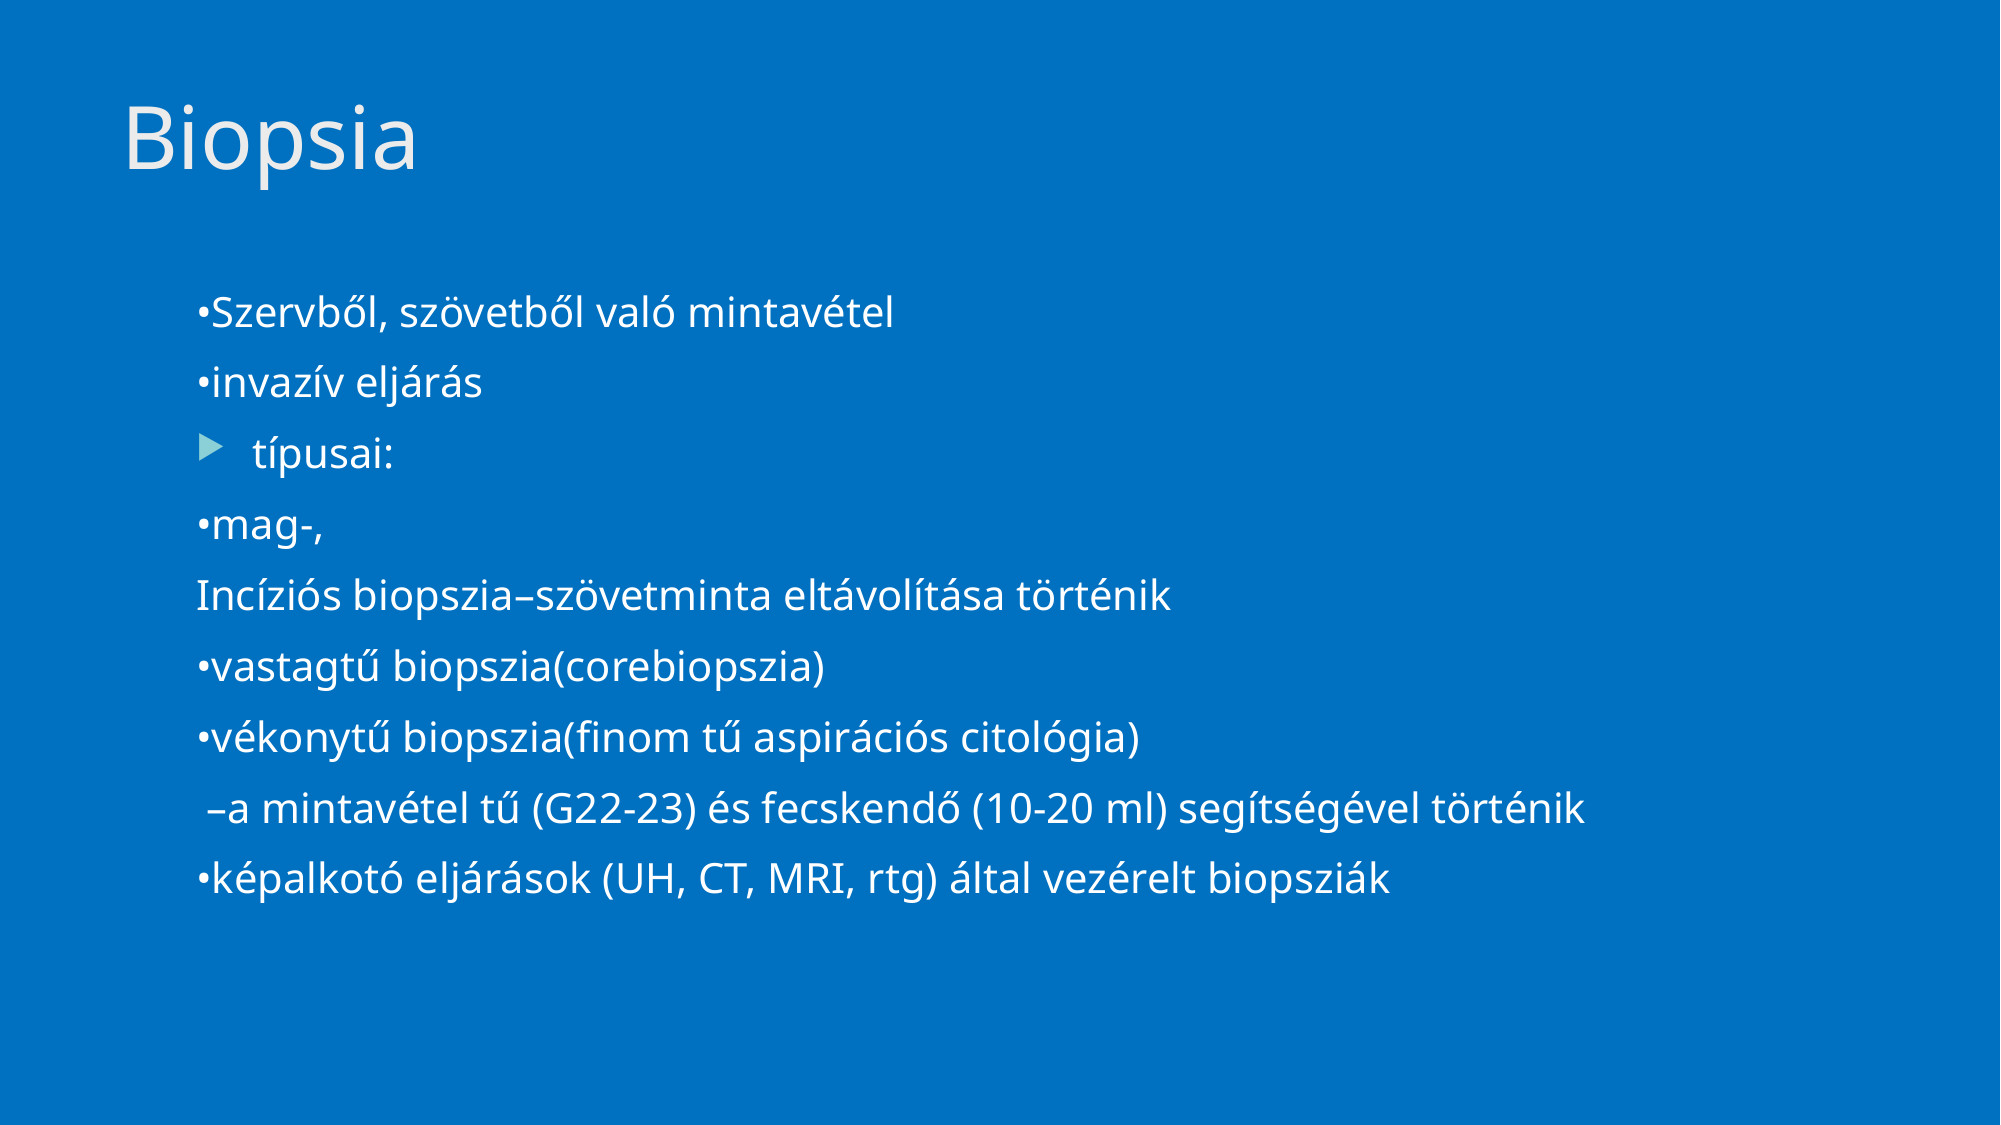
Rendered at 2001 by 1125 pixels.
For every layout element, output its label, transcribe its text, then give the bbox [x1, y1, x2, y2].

list •Szervből, szövetből való mintavétel •invazív eljárás típusai: •mag-, Incíziós biopszia–szövetminta eltávolítása történik •vastagtű biopszia(corebiopszia) •vékonytű biopszia(finom tű aspirációs citológia) –a mintavétel tű (G22-23) és fecskendő (10-20 ml) segítségével történik •képalkotó eljárások (UH, CT, MRI, rtg) által vezérelt biopsziák [181, 277, 1836, 1025]
title Biopsia [106, 74, 1649, 304]
